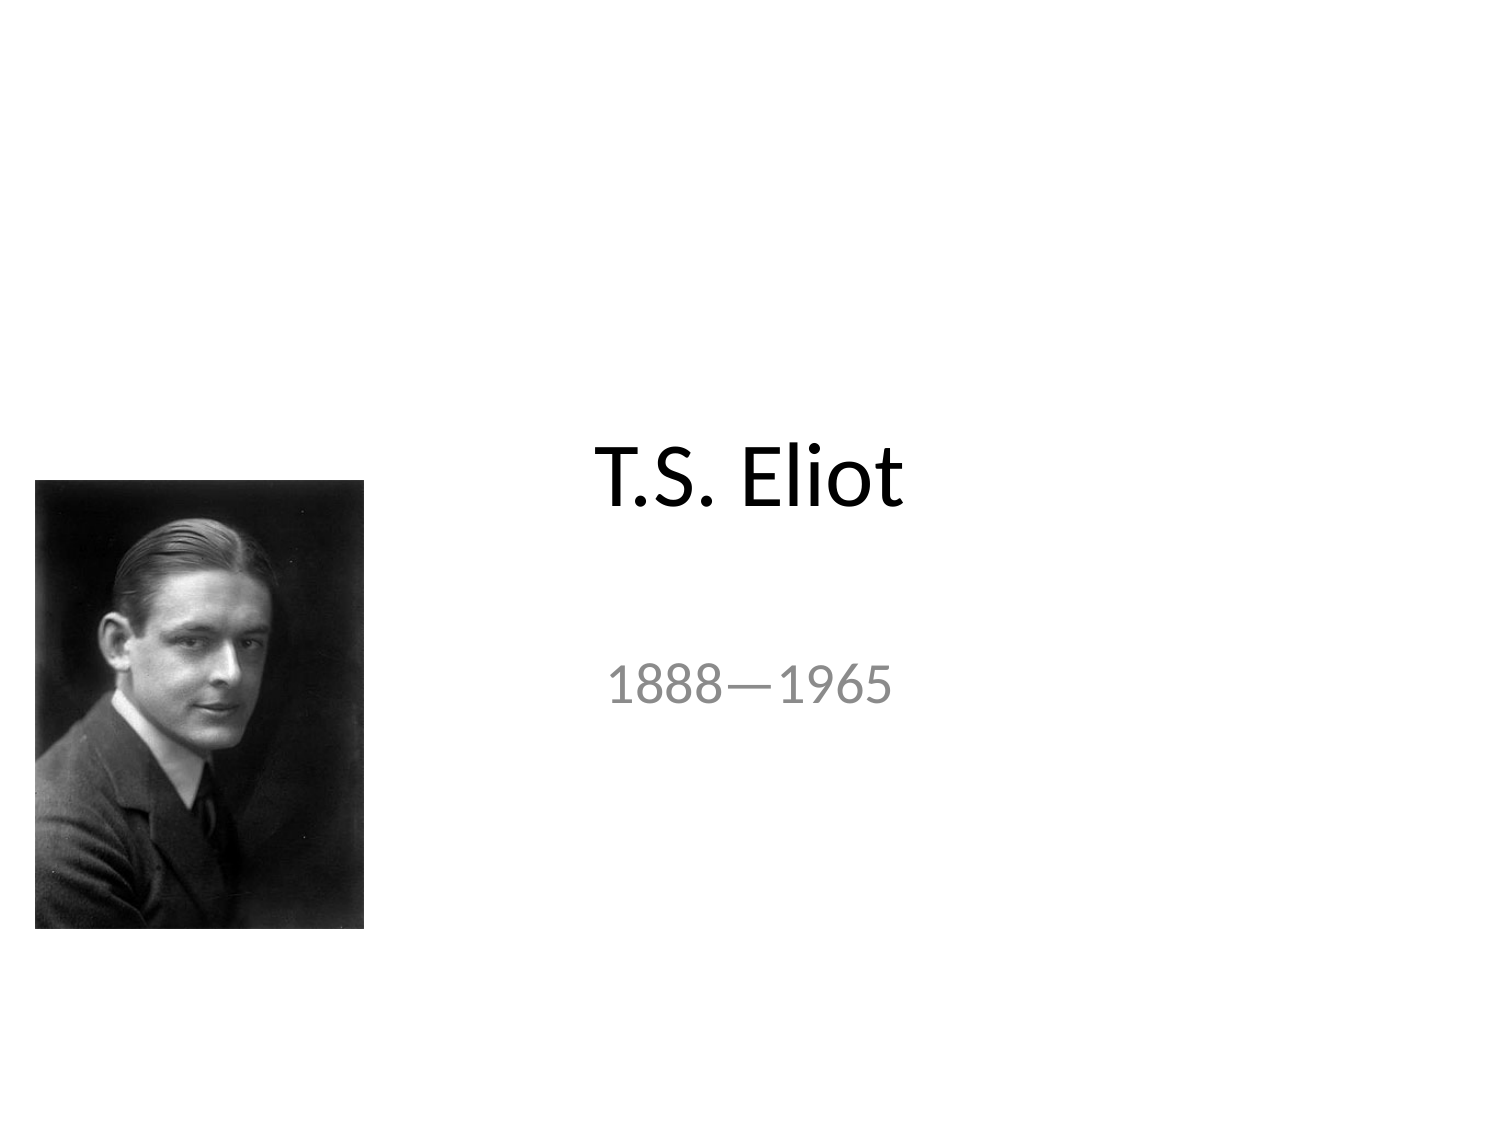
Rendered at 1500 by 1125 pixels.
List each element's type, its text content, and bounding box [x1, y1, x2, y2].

picture [34, 480, 364, 930]
subtitle 1888—1965 [369, 637, 1275, 925]
title T.S. Eliot [112, 349, 1388, 591]
